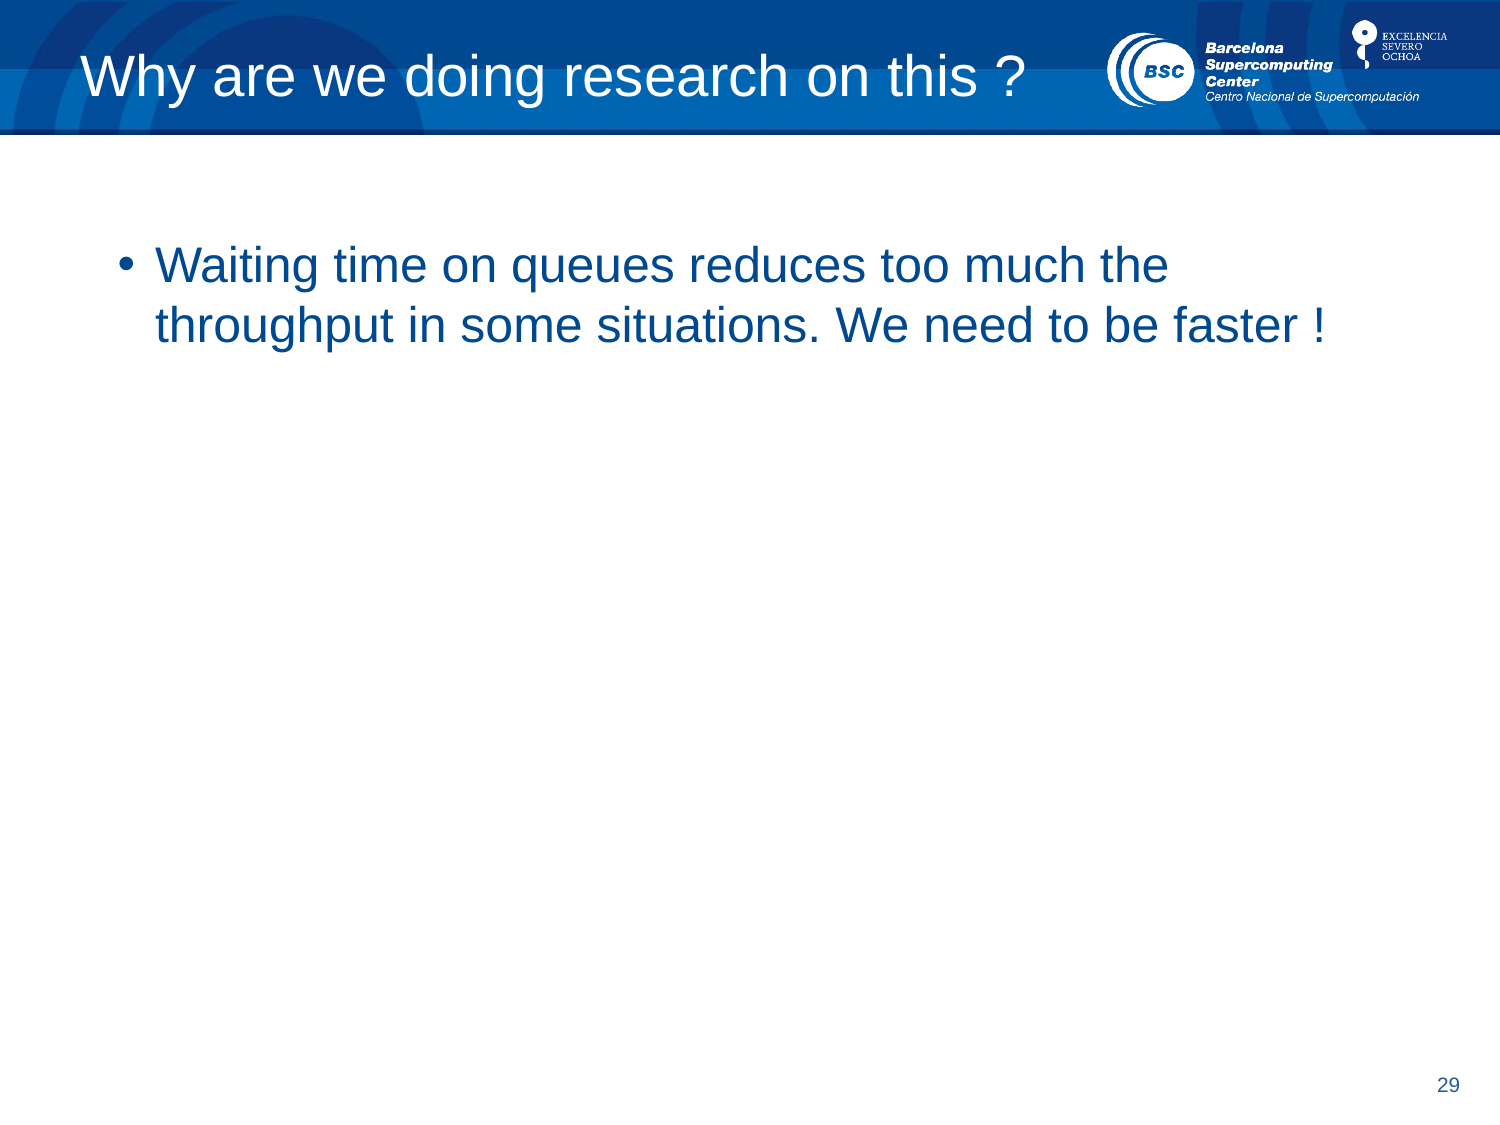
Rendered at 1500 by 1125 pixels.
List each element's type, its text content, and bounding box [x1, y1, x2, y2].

title Why are we doing research on this ? [65, 23, 1081, 135]
list Waiting time on queues reduces too much the throughput in some situations. We need to be faster ! [64, 157, 1432, 1043]
picture [0, 0, 1500, 135]
